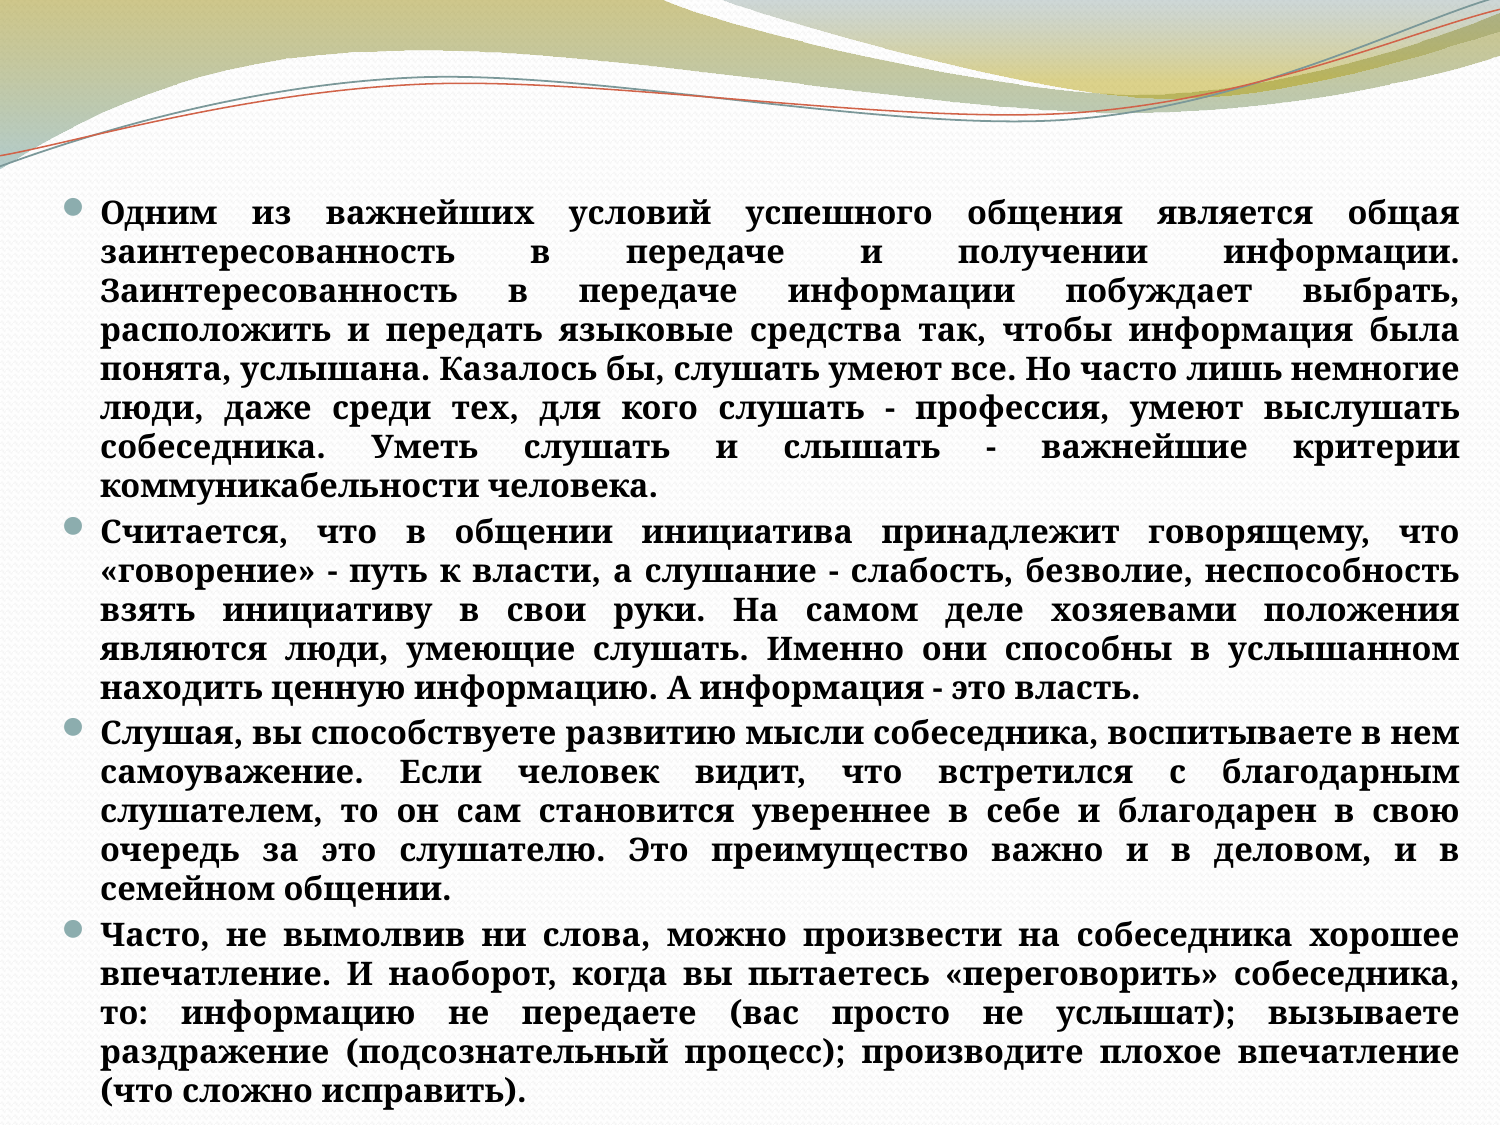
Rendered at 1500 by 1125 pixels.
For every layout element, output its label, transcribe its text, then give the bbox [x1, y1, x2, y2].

list Одним из важнейших условий успешного общения является общая заинтересованность в передаче и получении информации. Заинтересованность в передаче информации побуждает выбрать, расположить и передать языковые средства так, чтобы информация была понята, услышана. Казалось бы, слушать умеют все. Но часто лишь немногие люди, даже среди тех, для кого слушать - профессия, умеют выслушать собеседника. Уметь слушать и слышать - важнейшие критерии коммуникабельности человека. Считается, что в общении инициатива принадлежит говорящему, что «говорение» - путь к власти, а слушание - слабость, безволие, неспособность взять инициативу в свои руки. На самом деле хозяевами положения являются люди, умеющие слушать. Именно они способны в услышанном находить ценную информацию. А информация - это власть. Слушая, вы способствуете развитию мысли собеседника, воспитываете в нем самоуважение. Если человек видит, что встретился с благодарным слушателем, то он сам становится увереннее в себе и благодарен в свою очередь за это слушателю. Это преимущество важно и в деловом, и в семейном общении. Часто, не вымолвив ни слова, можно произвести на собеседника хорошее впечатление. И наоборот, когда вы пытаетесь «переговорить» собеседника, то: информацию не передаете (вас просто не услышат); вызываете раздражение (подсознательный процесс); производите плохое впечатление (что сложно исправить). [46, 184, 1477, 1125]
